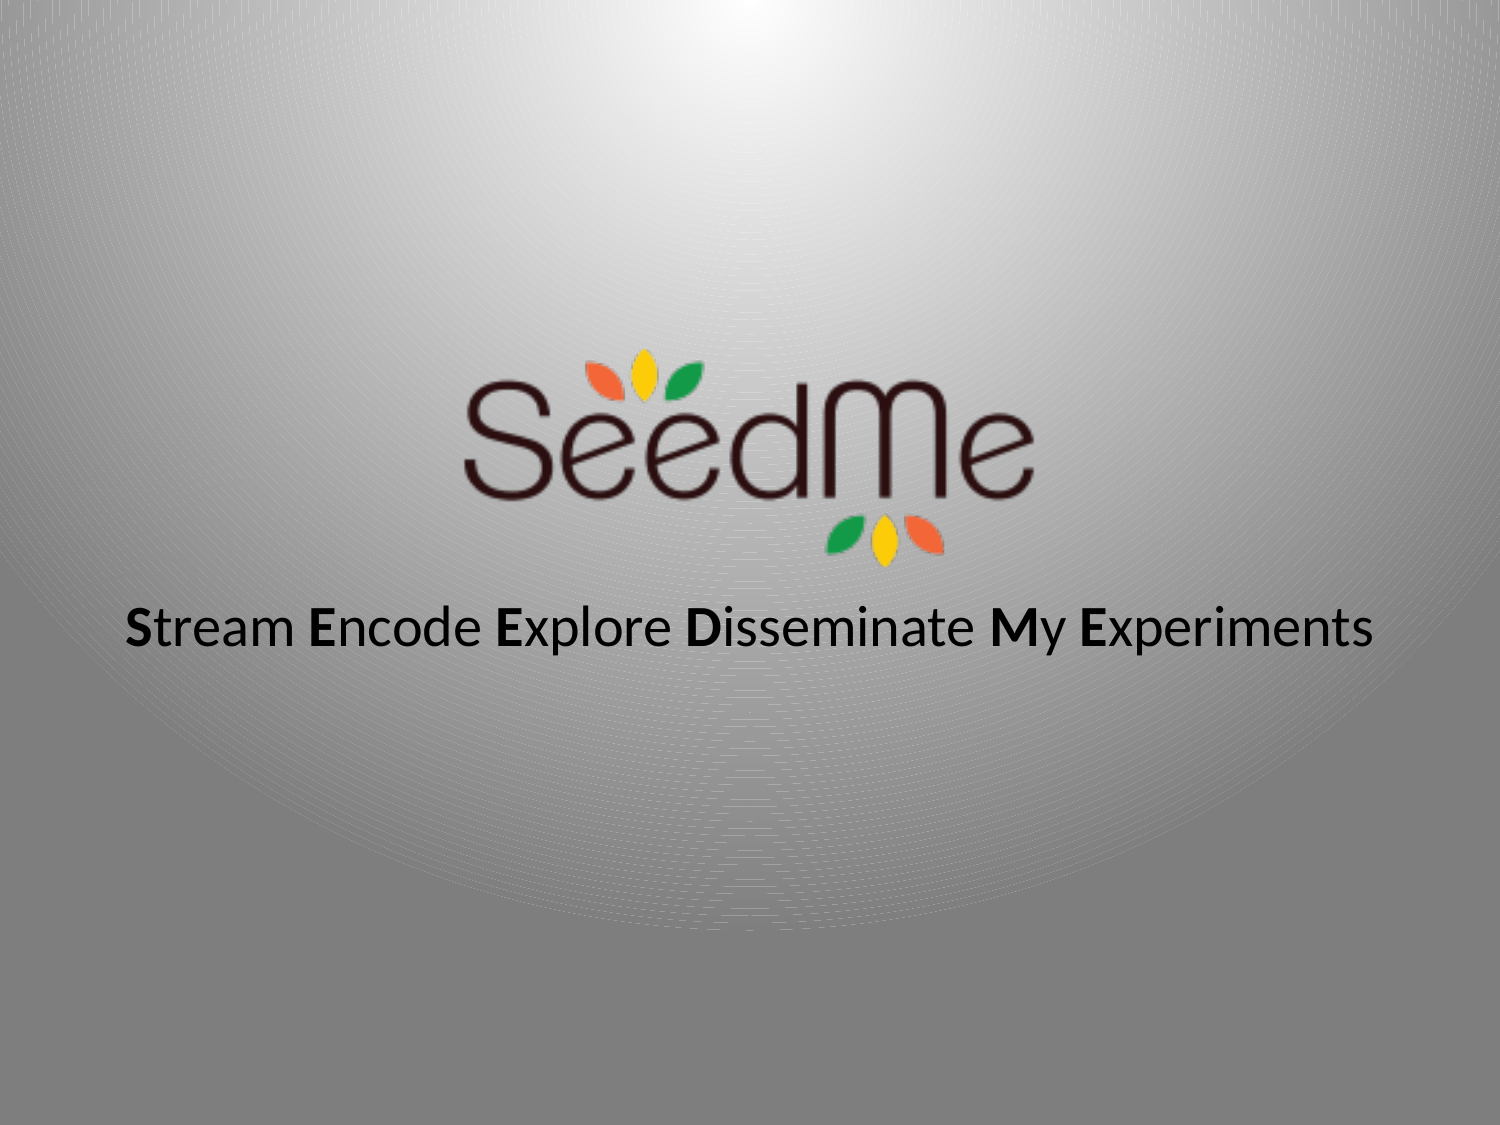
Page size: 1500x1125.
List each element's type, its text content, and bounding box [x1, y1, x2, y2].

picture [463, 348, 1037, 567]
list Stream Encode Explore Disseminate My Experiments [0, 580, 1500, 806]
